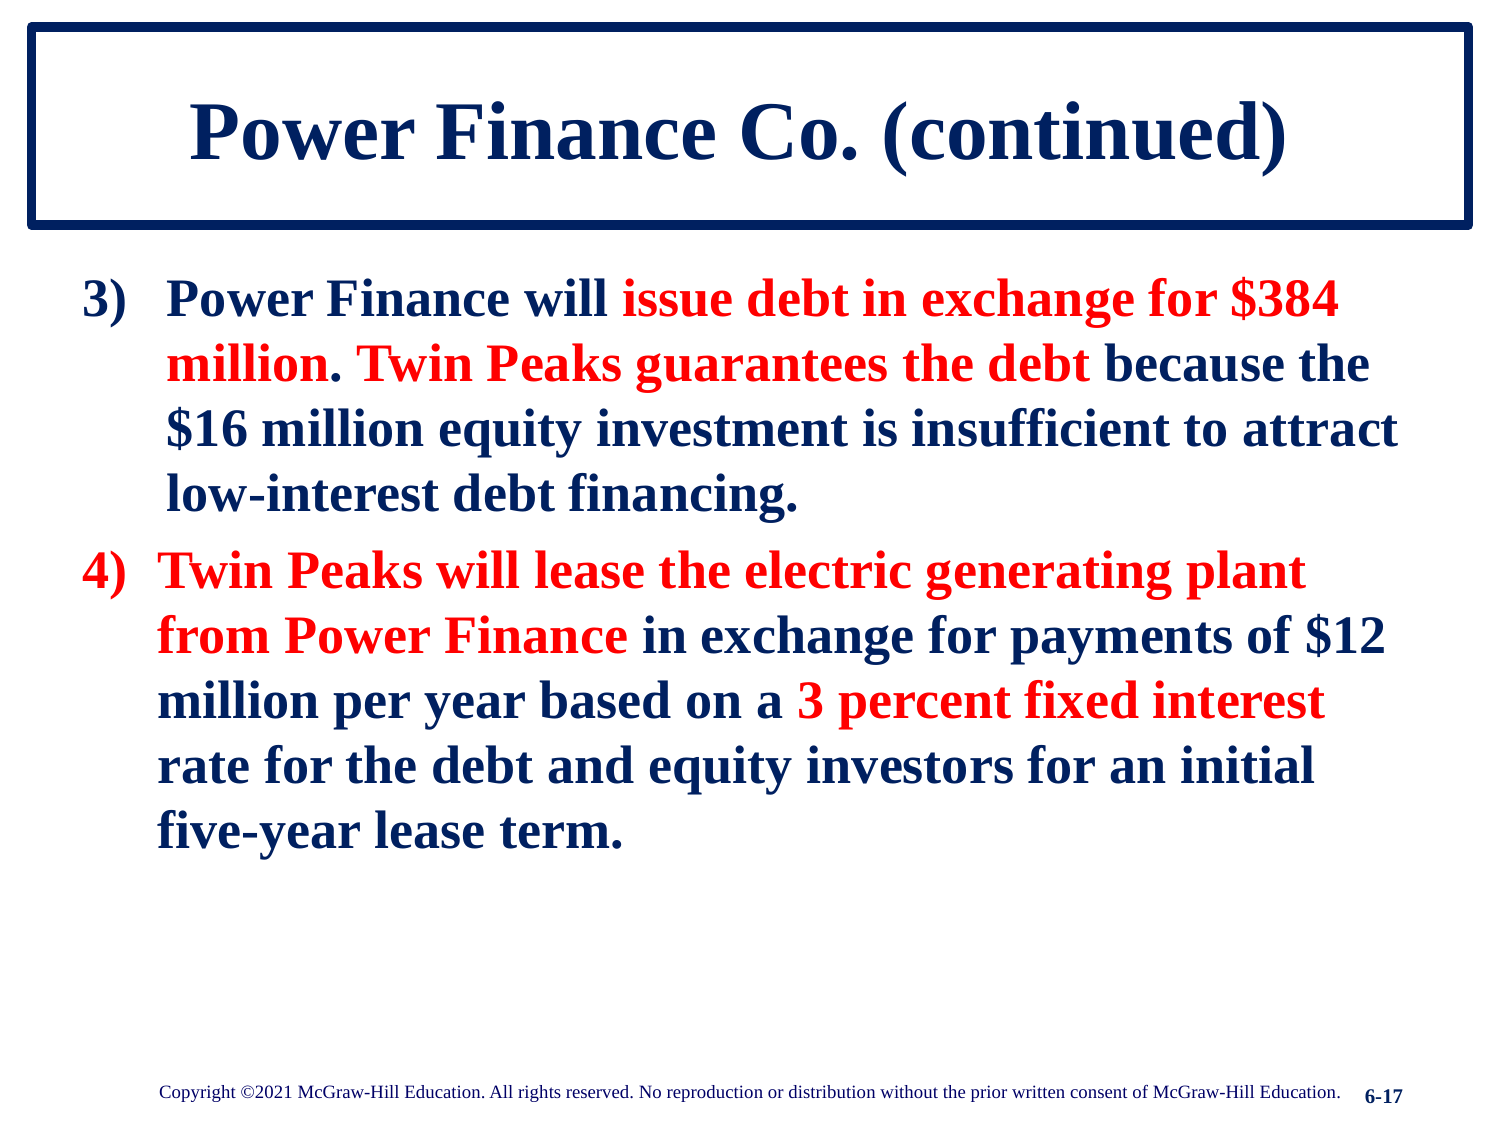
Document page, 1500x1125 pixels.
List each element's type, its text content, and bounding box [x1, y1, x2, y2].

slide_number 6-17 [1350, 1074, 1438, 1125]
list Power Finance will issue debt in exchange for $384 million. Twin Peaks guarantees the debt because the $16 million equity investment is insufficient to attract low-interest debt financing. Twin Peaks will lease the electric generating plant from Power Finance in exchange for payments of $12 million per year based on a 3 percent fixed interest rate for the debt and equity investors for an initial five-year lease term. [67, 254, 1433, 1065]
title Power Finance Co. (continued) [27, 22, 1473, 230]
text_box Copyright ©2021 McGraw-Hill Education. All rights reserved. No reproduction or distribution without the prior written consent of McGraw-Hill Education. [76, 1072, 1424, 1110]
